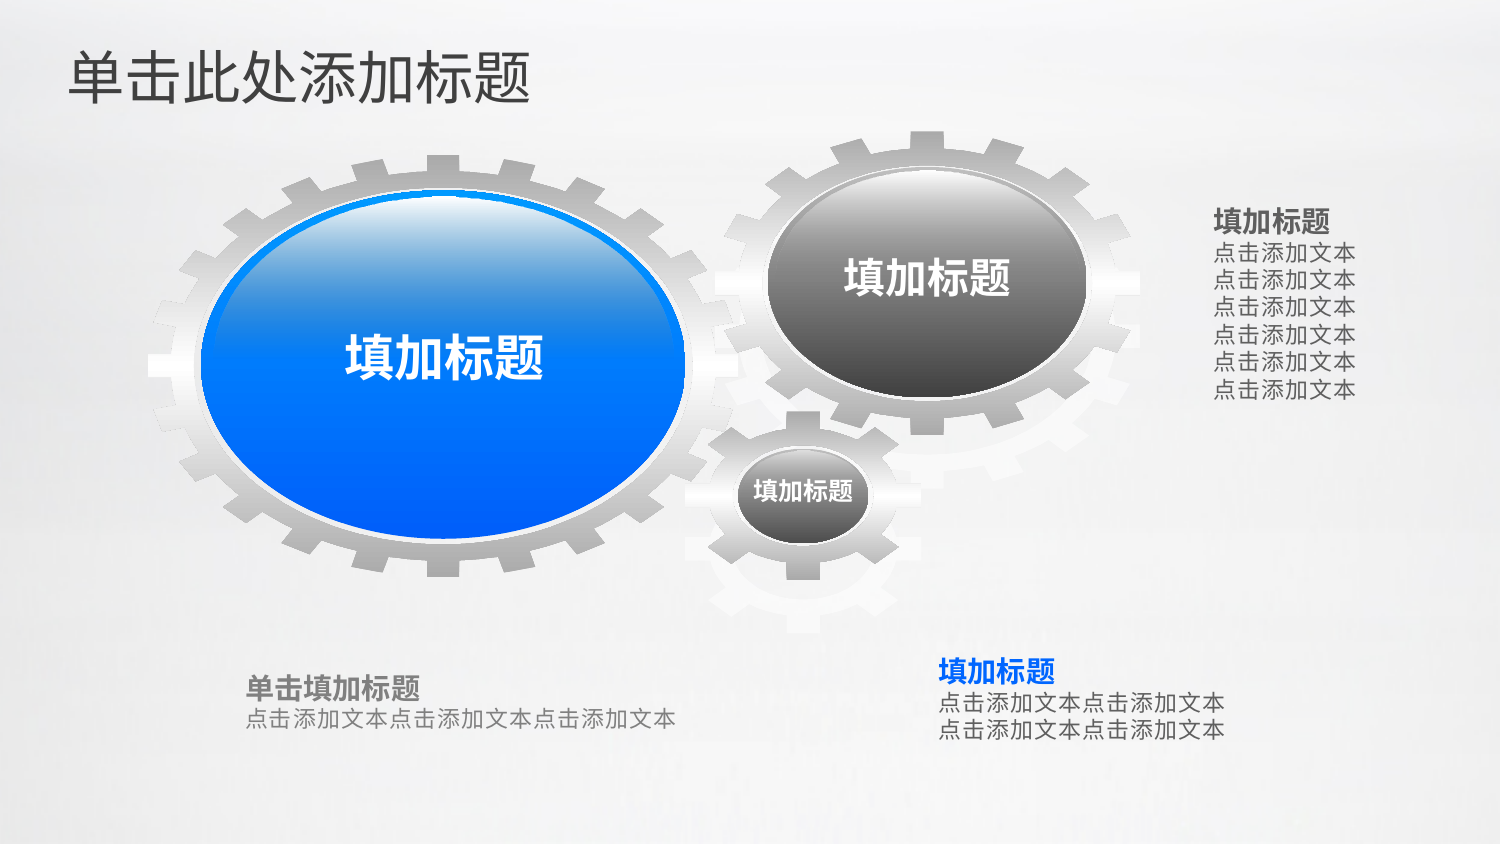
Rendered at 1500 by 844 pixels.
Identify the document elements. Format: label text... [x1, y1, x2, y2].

text_box 单击此处添加标题 [51, 33, 597, 127]
text_box 单击填加标题 点击添加文本点击添加文本点击添加文本 [230, 662, 809, 740]
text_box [566, 411, 1040, 634]
text_box 填加标题 点击添加文本点击添加文本 点击添加文本点击添加文本 [923, 646, 1270, 779]
text_box 填加标题 点击添加文本 点击添加文本 点击添加文本 点击添加文本 点击添加文本 点击添加文本 [1198, 195, 1412, 438]
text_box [147, 154, 739, 577]
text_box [690, 131, 1164, 489]
picture [0, 0, 1500, 844]
